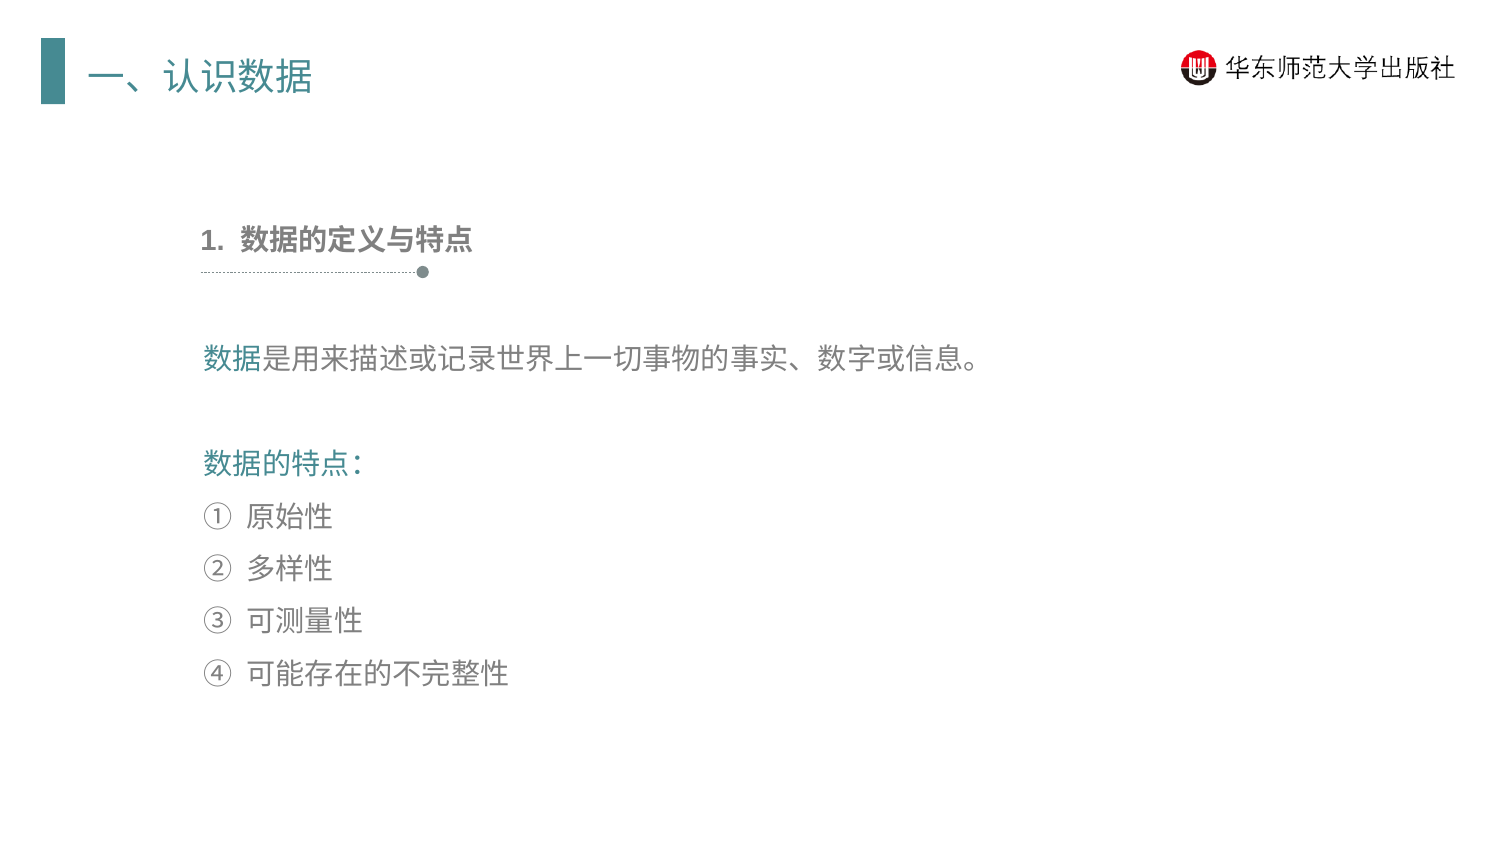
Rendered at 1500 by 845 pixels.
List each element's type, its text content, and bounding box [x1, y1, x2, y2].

text_box 一、认识数据 [76, 47, 615, 104]
text_box 1. 数据的定义与特点 [185, 213, 489, 264]
picture [1181, 38, 1485, 86]
text_box 数据是用来描述或记录世界上一切事物的事实、数字或信息。 数据的特点： ① 原始性 ② 多样性 ③ 可测量性 ④ 可能存在的不完整性 [188, 315, 1025, 698]
